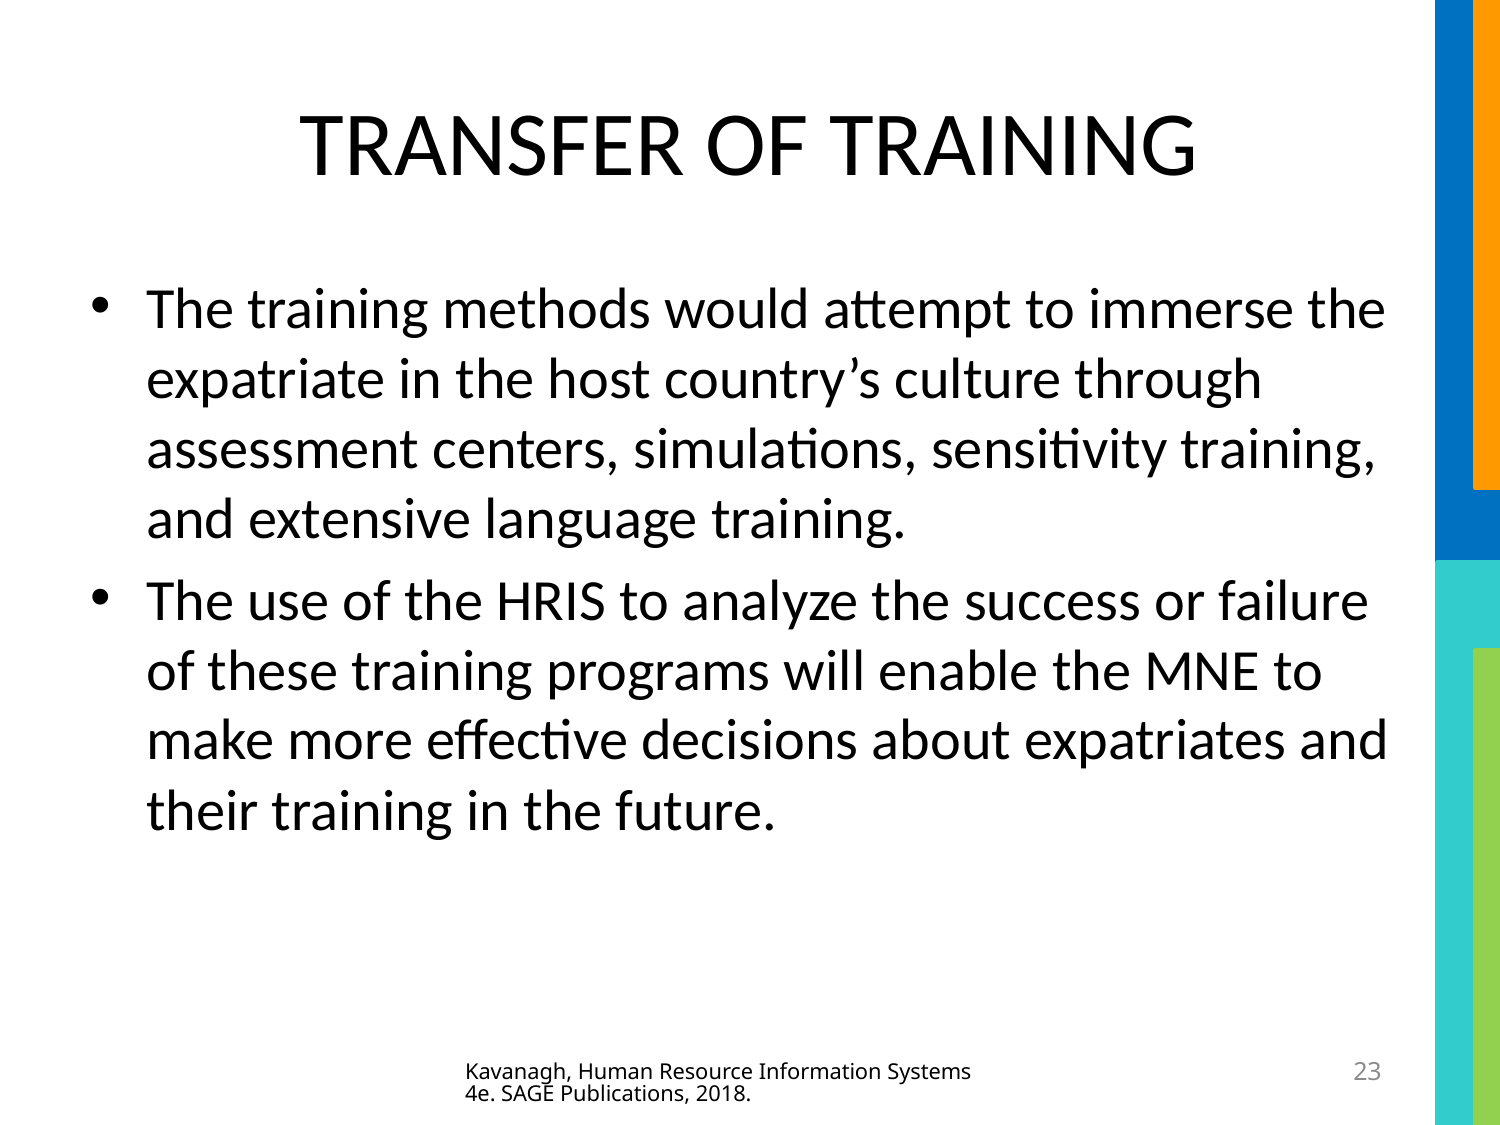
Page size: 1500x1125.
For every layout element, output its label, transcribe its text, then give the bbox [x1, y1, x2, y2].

title TRANSFER OF TRAINING [75, 45, 1425, 233]
footer Kavanagh, Human Resource Information Systems 4e. SAGE Publications, 2018. [450, 1042, 1004, 1103]
list The training methods would attempt to immerse the expatriate in the host country’s culture through assessment centers, simulations, sensitivity training, and extensive language training. The use of the HRIS to analyze the success or failure of these training programs will enable the MNE to make more effective decisions about expatriates and their training in the future. [75, 262, 1425, 1005]
slide_number 23 [1059, 1042, 1397, 1103]
